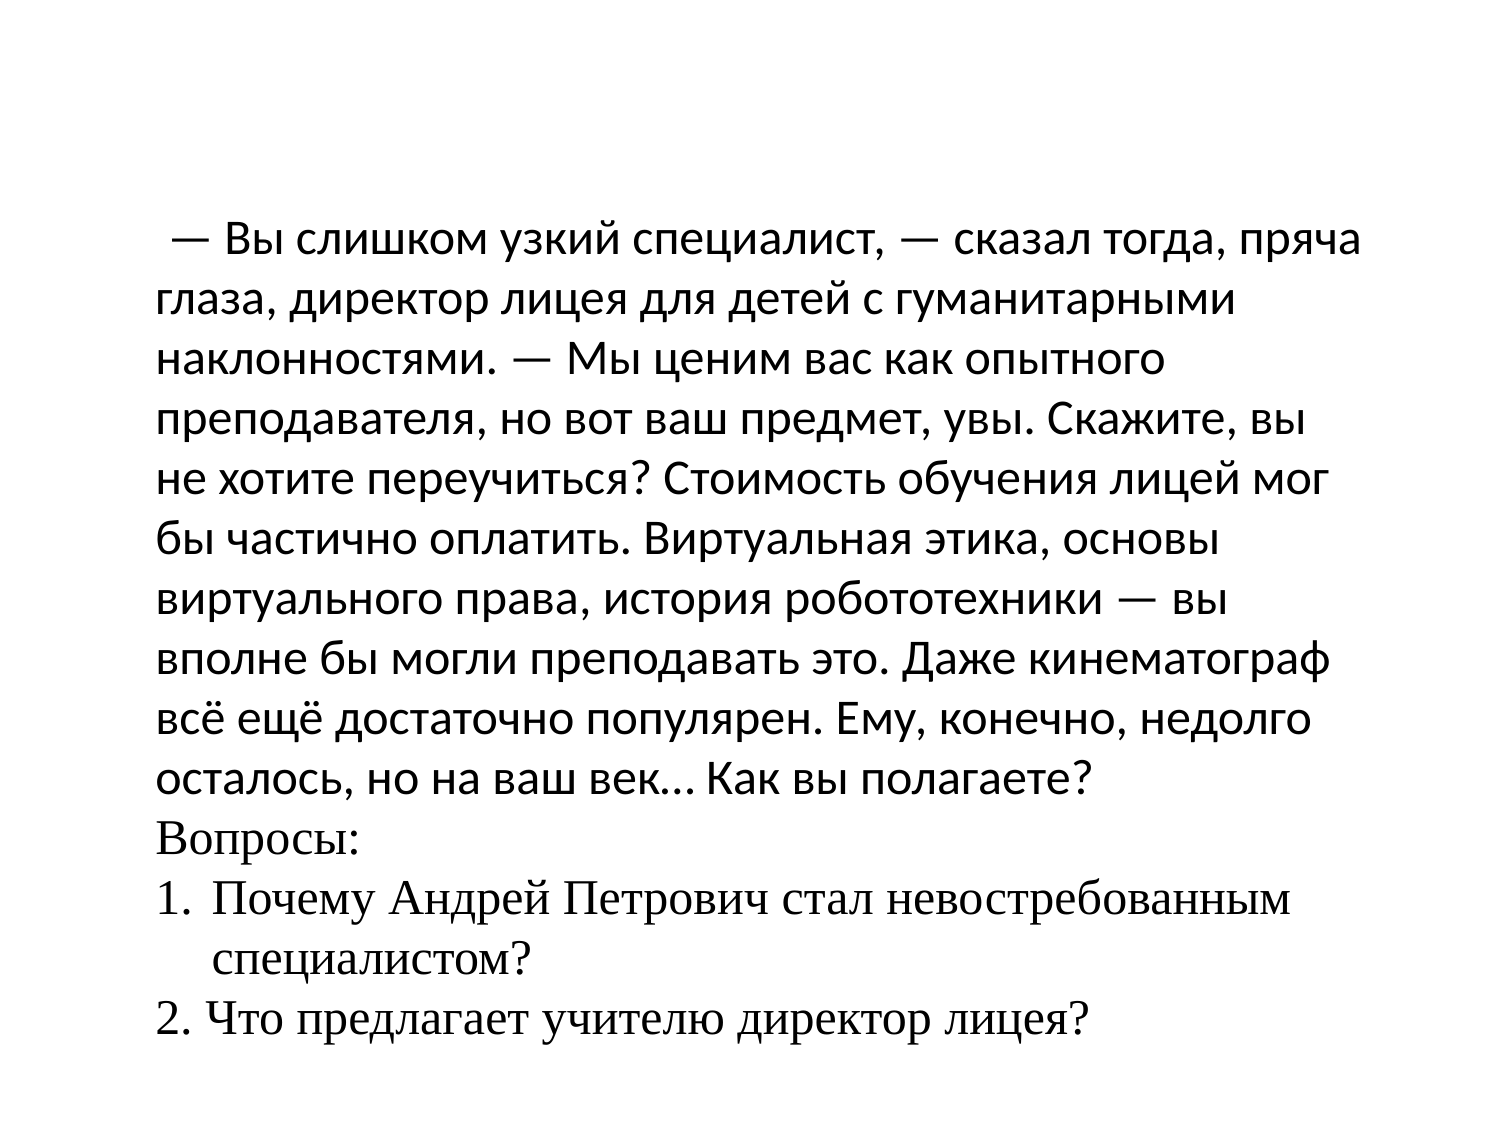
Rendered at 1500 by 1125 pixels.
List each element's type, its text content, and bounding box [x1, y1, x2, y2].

text_box — Вы слишком узкий специалист, — сказал тогда, пряча глаза, директор лицея для детей с гуманитарными наклонностями. — Мы ценим вас как опытного преподавателя, но вот ваш предмет, увы. Скажите, вы не хотите переучиться? Стоимость обучения лицей мог бы частично оплатить. Виртуальная этика, основы виртуального права, история робототехники — вы вполне бы могли преподавать это. Даже кинематограф всё ещё достаточно популярен. Ему, конечно, недолго осталось, но на ваш век… Как вы полагаете? Вопросы: Почему Андрей Петрович стал невостребованным специалистом? 2. Что предлагает учителю директор лицея? [140, 152, 1383, 1053]
